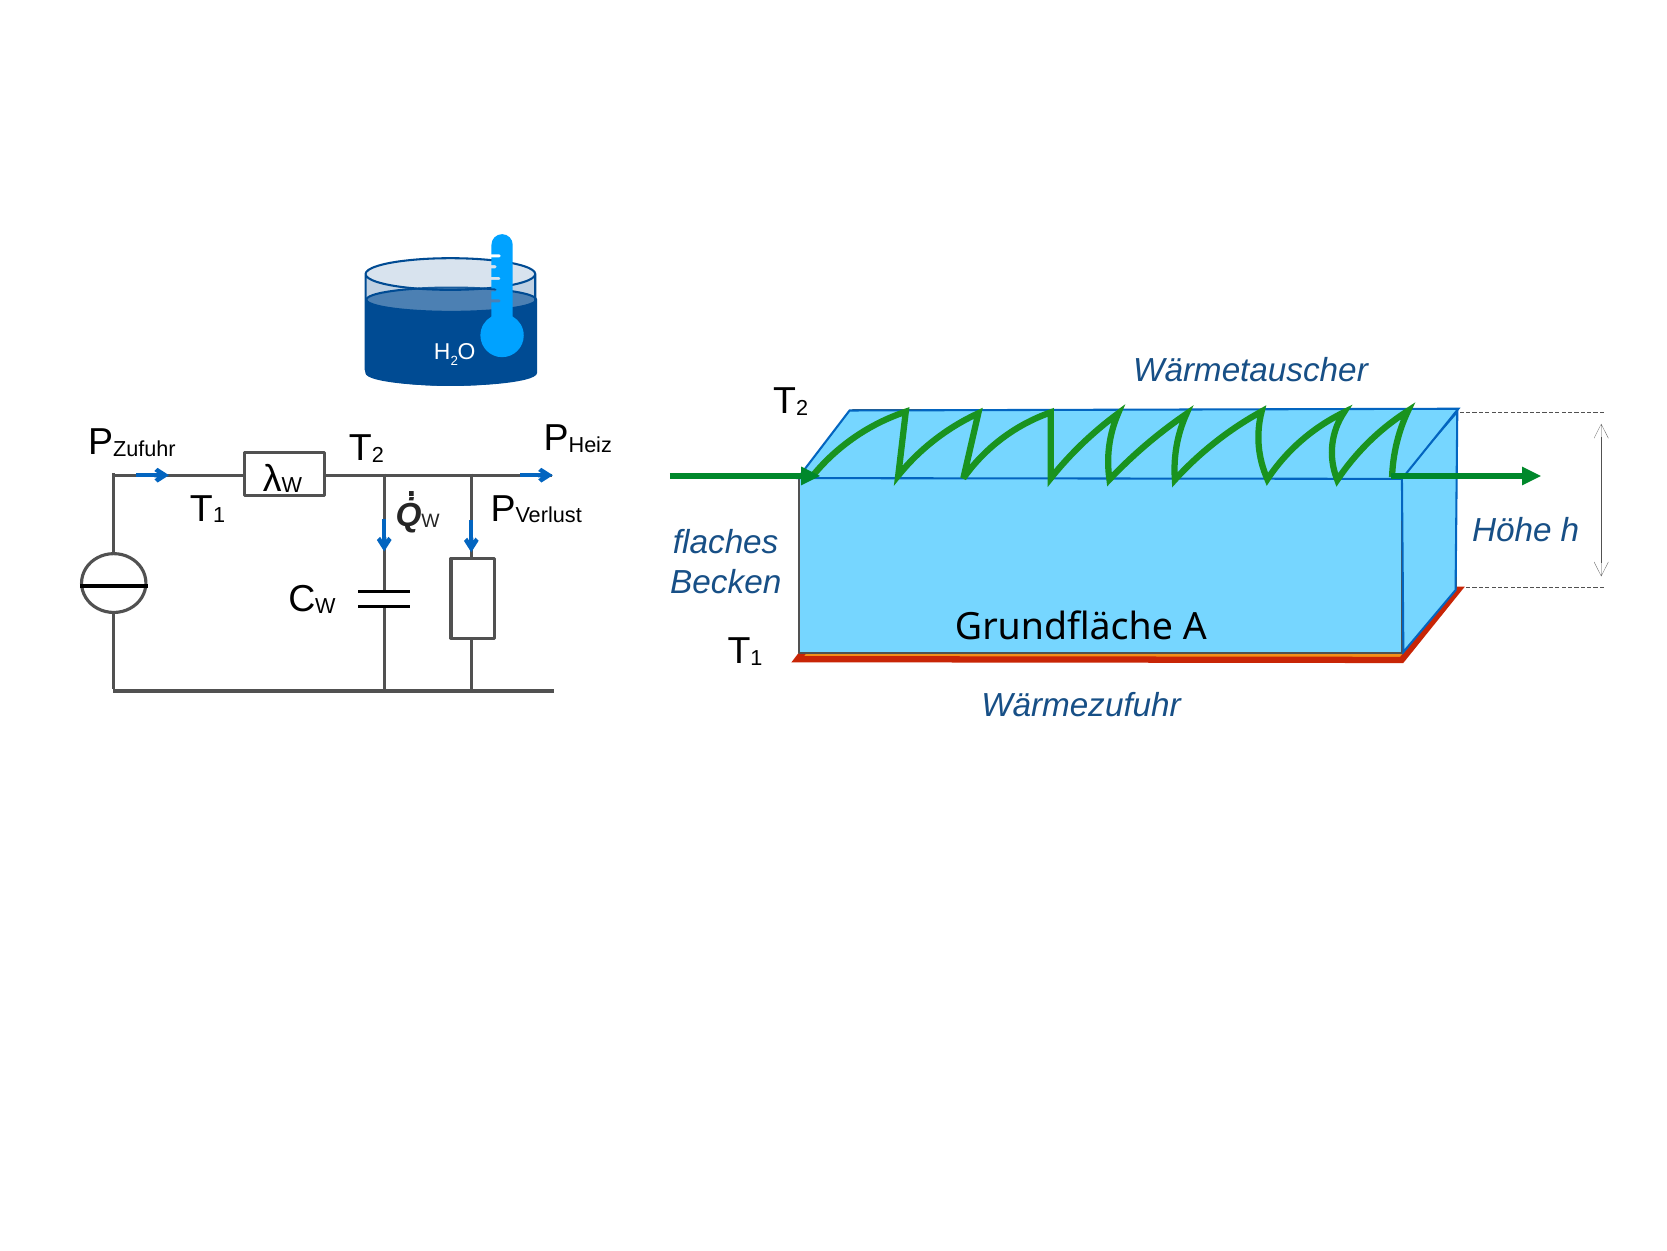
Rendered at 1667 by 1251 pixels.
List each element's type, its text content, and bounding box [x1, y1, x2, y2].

text_box T1 [166, 475, 249, 547]
text_box [798, 479, 1402, 653]
text_box PZufuhr [66, 408, 198, 480]
text_box [1218, 589, 1459, 660]
text_box [815, 410, 1409, 480]
text_box . [398, 454, 425, 511]
text_box [1405, 411, 1458, 476]
text_box [450, 558, 495, 639]
text_box flaches Becken [633, 513, 819, 597]
text_box [1401, 477, 1457, 653]
text_box PHeiz [494, 405, 661, 476]
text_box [79, 553, 148, 613]
text_box T1 [703, 618, 787, 689]
text_box Grundfläche A [944, 574, 1218, 674]
text_box Wärmetauscher [1009, 342, 1492, 402]
text_box [669, 469, 820, 483]
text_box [240, 444, 325, 506]
text_box [799, 408, 1459, 477]
text_box PVerlust [453, 475, 620, 547]
text_box Wärmezufuhr [911, 676, 1251, 736]
text_box CW [270, 565, 354, 637]
text_box T2 [747, 367, 834, 439]
text_box Höhe h [1456, 502, 1601, 562]
text_box [797, 653, 944, 660]
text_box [365, 233, 537, 386]
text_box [375, 571, 393, 626]
text_box Q̇W [387, 484, 449, 542]
text_box T2 [323, 414, 410, 486]
text_box [1390, 469, 1541, 483]
